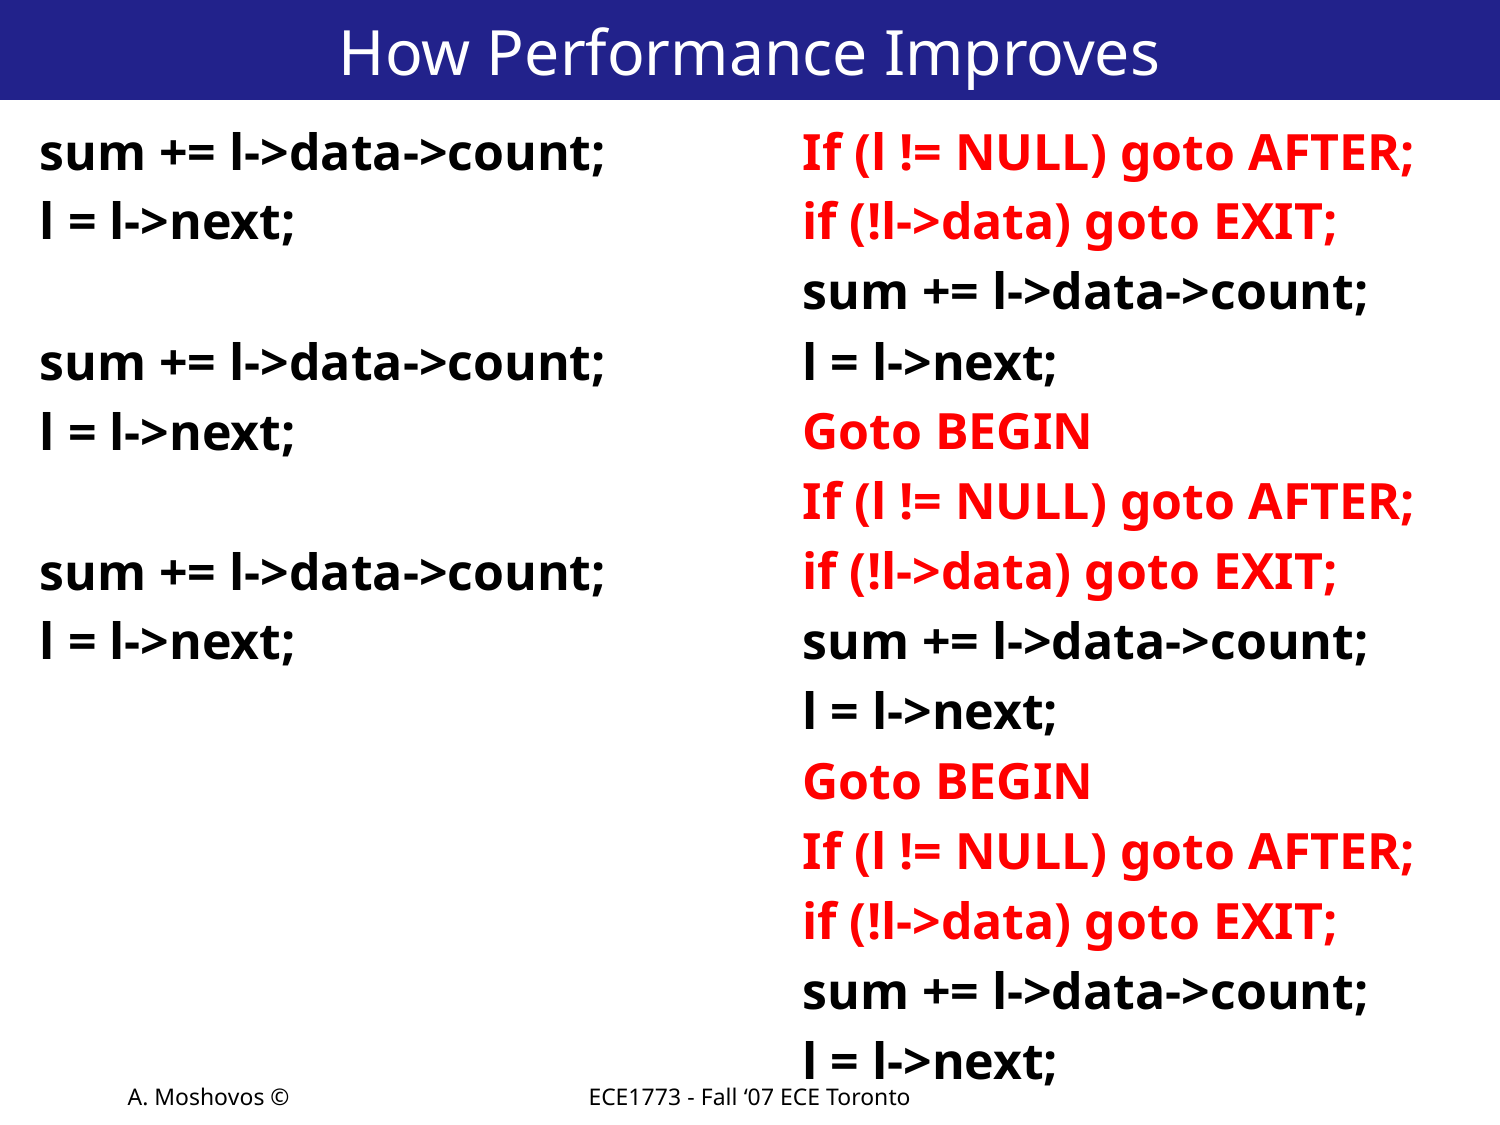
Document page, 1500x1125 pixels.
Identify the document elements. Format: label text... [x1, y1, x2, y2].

text_box If (l != NULL) goto AFTER; if (!l->data) goto EXIT; sum += l->data->count; l = l->next; Goto BEGIN If (l != NULL) goto AFTER; if (!l->data) goto EXIT; sum += l->data->count; l = l->next; Goto BEGIN If (l != NULL) goto AFTER; if (!l->data) goto EXIT; sum += l->data->count; l = l->next; [787, 112, 1500, 1075]
footer ECE1773 - Fall ‘07 ECE Toronto [487, 1074, 1013, 1125]
list sum += l->data->count; l = l->next; sum += l->data->count; l = l->next; sum += l->data->count; l = l->next; [24, 112, 763, 1076]
title How Performance Improves [0, 0, 1500, 101]
slide_number A. Moshovos © [112, 1074, 426, 1125]
